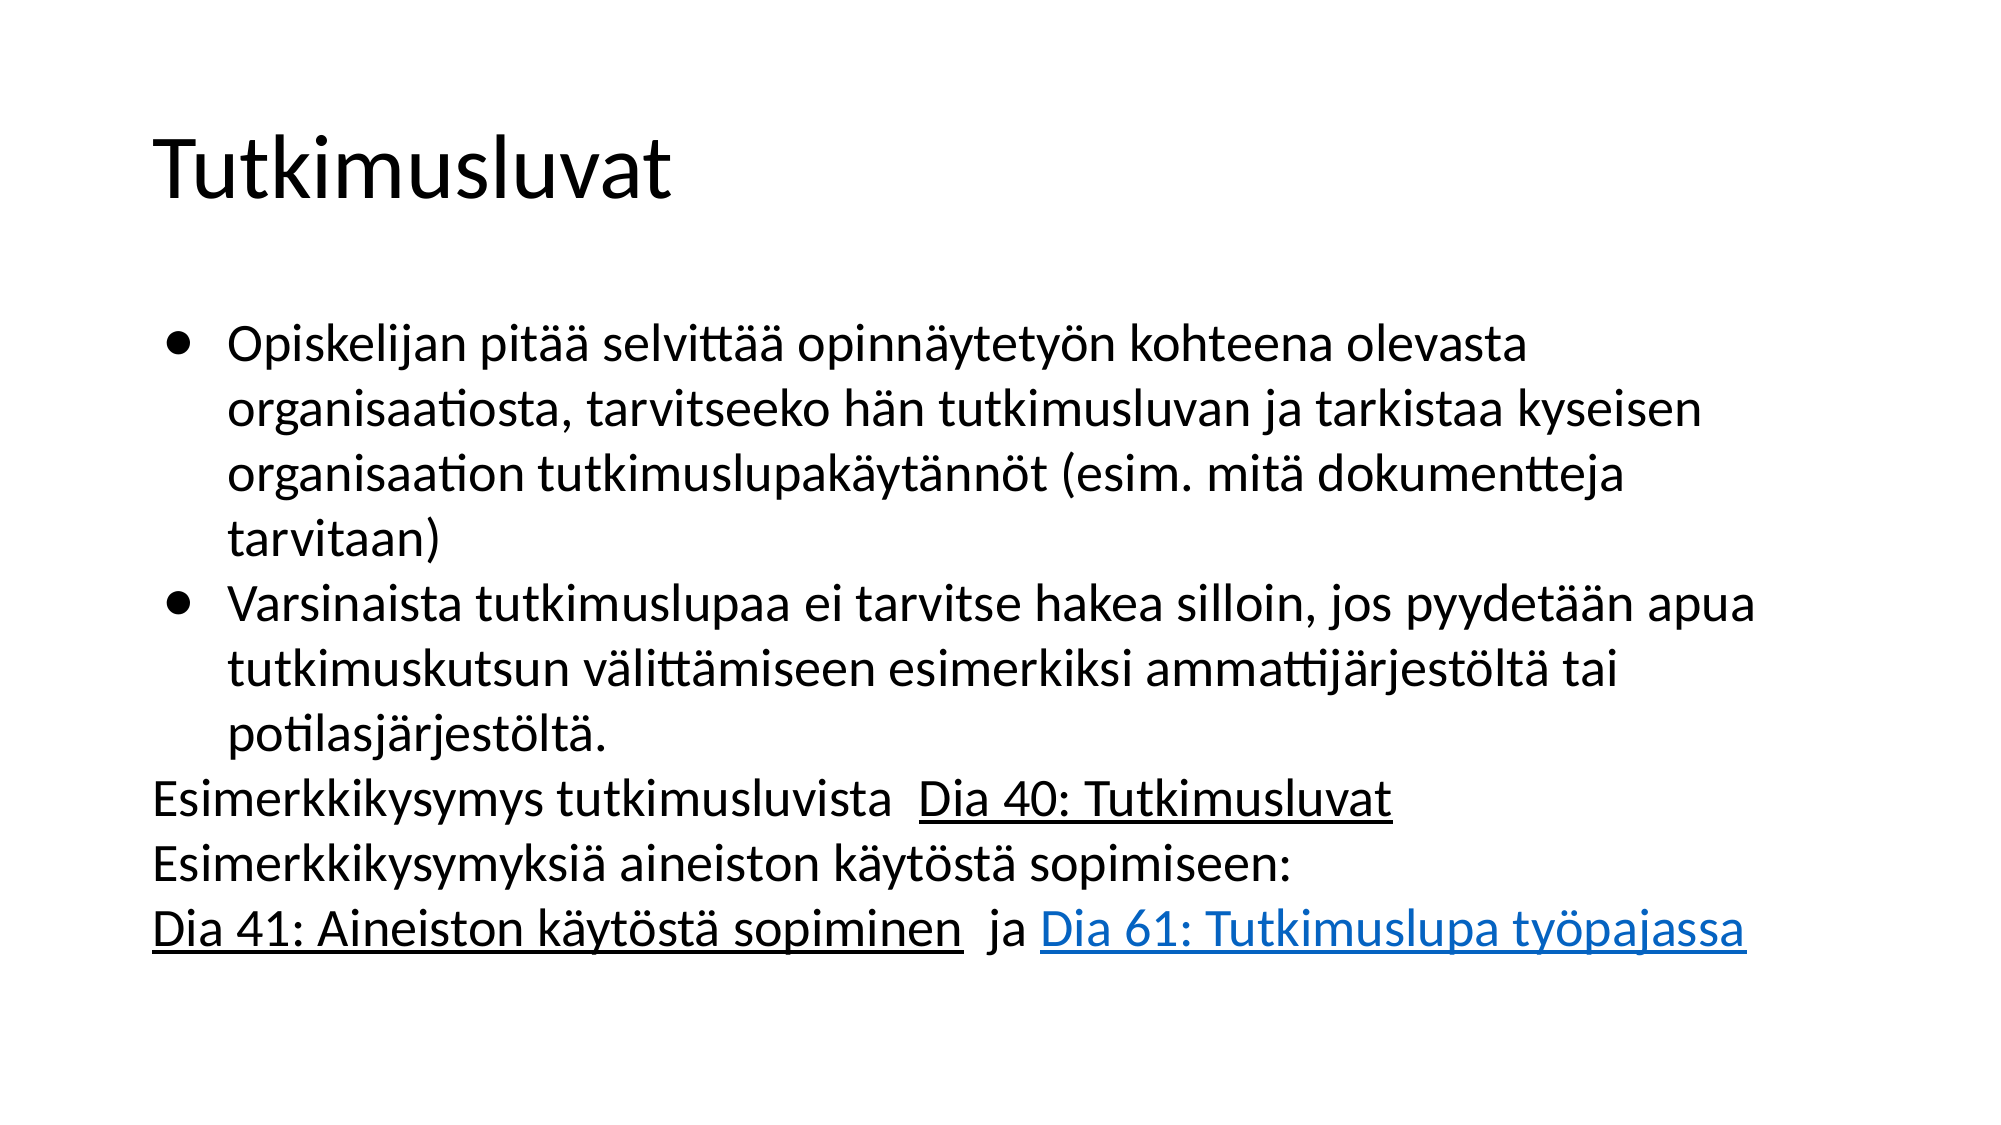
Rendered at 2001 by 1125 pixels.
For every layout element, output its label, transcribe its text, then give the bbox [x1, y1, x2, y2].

title Tutkimusluvat [137, 59, 1863, 278]
list Opiskelijan pitää selvittää opinnäytetyön kohteena olevasta organisaatiosta, tarvitseeko hän tutkimusluvan ja tarkistaa kyseisen organisaation tutkimuslupakäytännöt (esim. mitä dokumentteja tarvitaan) Varsinaista tutkimuslupaa ei tarvitse hakea silloin, jos pyydetään apua tutkimuskutsun välittämiseen esimerkiksi ammattijärjestöltä tai potilasjärjestöltä. Esimerkkikysymys tutkimusluvista Dia 40: Tutkimusluvat Esimerkkikysymyksiä aineiston käytöstä sopimiseen: Dia 41: Aineiston käytöstä sopiminen ja Dia 61: Tutkimuslupa työpajassa [137, 299, 1863, 1014]
